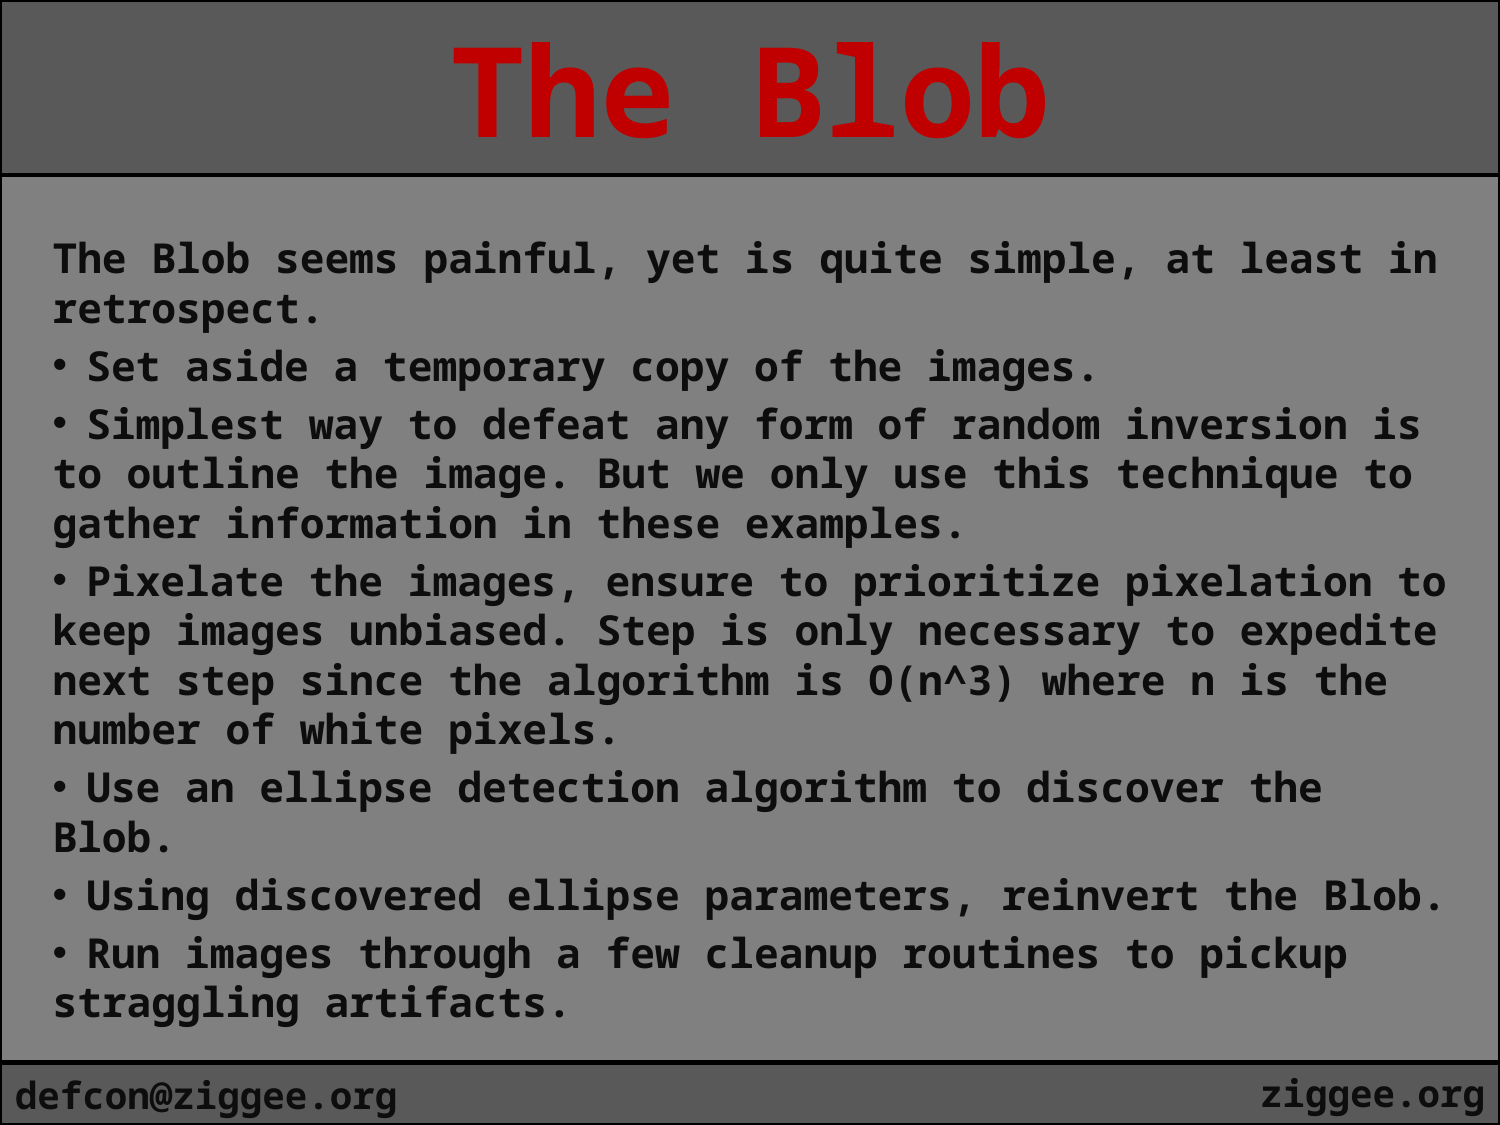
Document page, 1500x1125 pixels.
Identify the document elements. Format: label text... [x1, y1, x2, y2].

text_box The Blob [0, 0, 1500, 175]
text_box [0, 1060, 1500, 1125]
text_box ziggee.org [1187, 1062, 1500, 1123]
text_box [0, 177, 1500, 1060]
text_box defcon@ziggee.org [0, 1064, 463, 1125]
subtitle The Blob seems painful, yet is quite simple, at least in retrospect. Set aside a temporary copy of the images. Simplest way to defeat any form of random inversion is to outline the image. But we only use this technique to gather information in these examples. Pixelate the images, ensure to prioritize pixelation to keep images unbiased. Step is only necessary to expedite next step since the algorithm is O(n^3) where n is the number of white pixels. Use an ellipse detection algorithm to discover the Blob. Using discovered ellipse parameters, reinvert the Blob. Run images through a few cleanup routines to pickup straggling artifacts. [37, 224, 1463, 1050]
